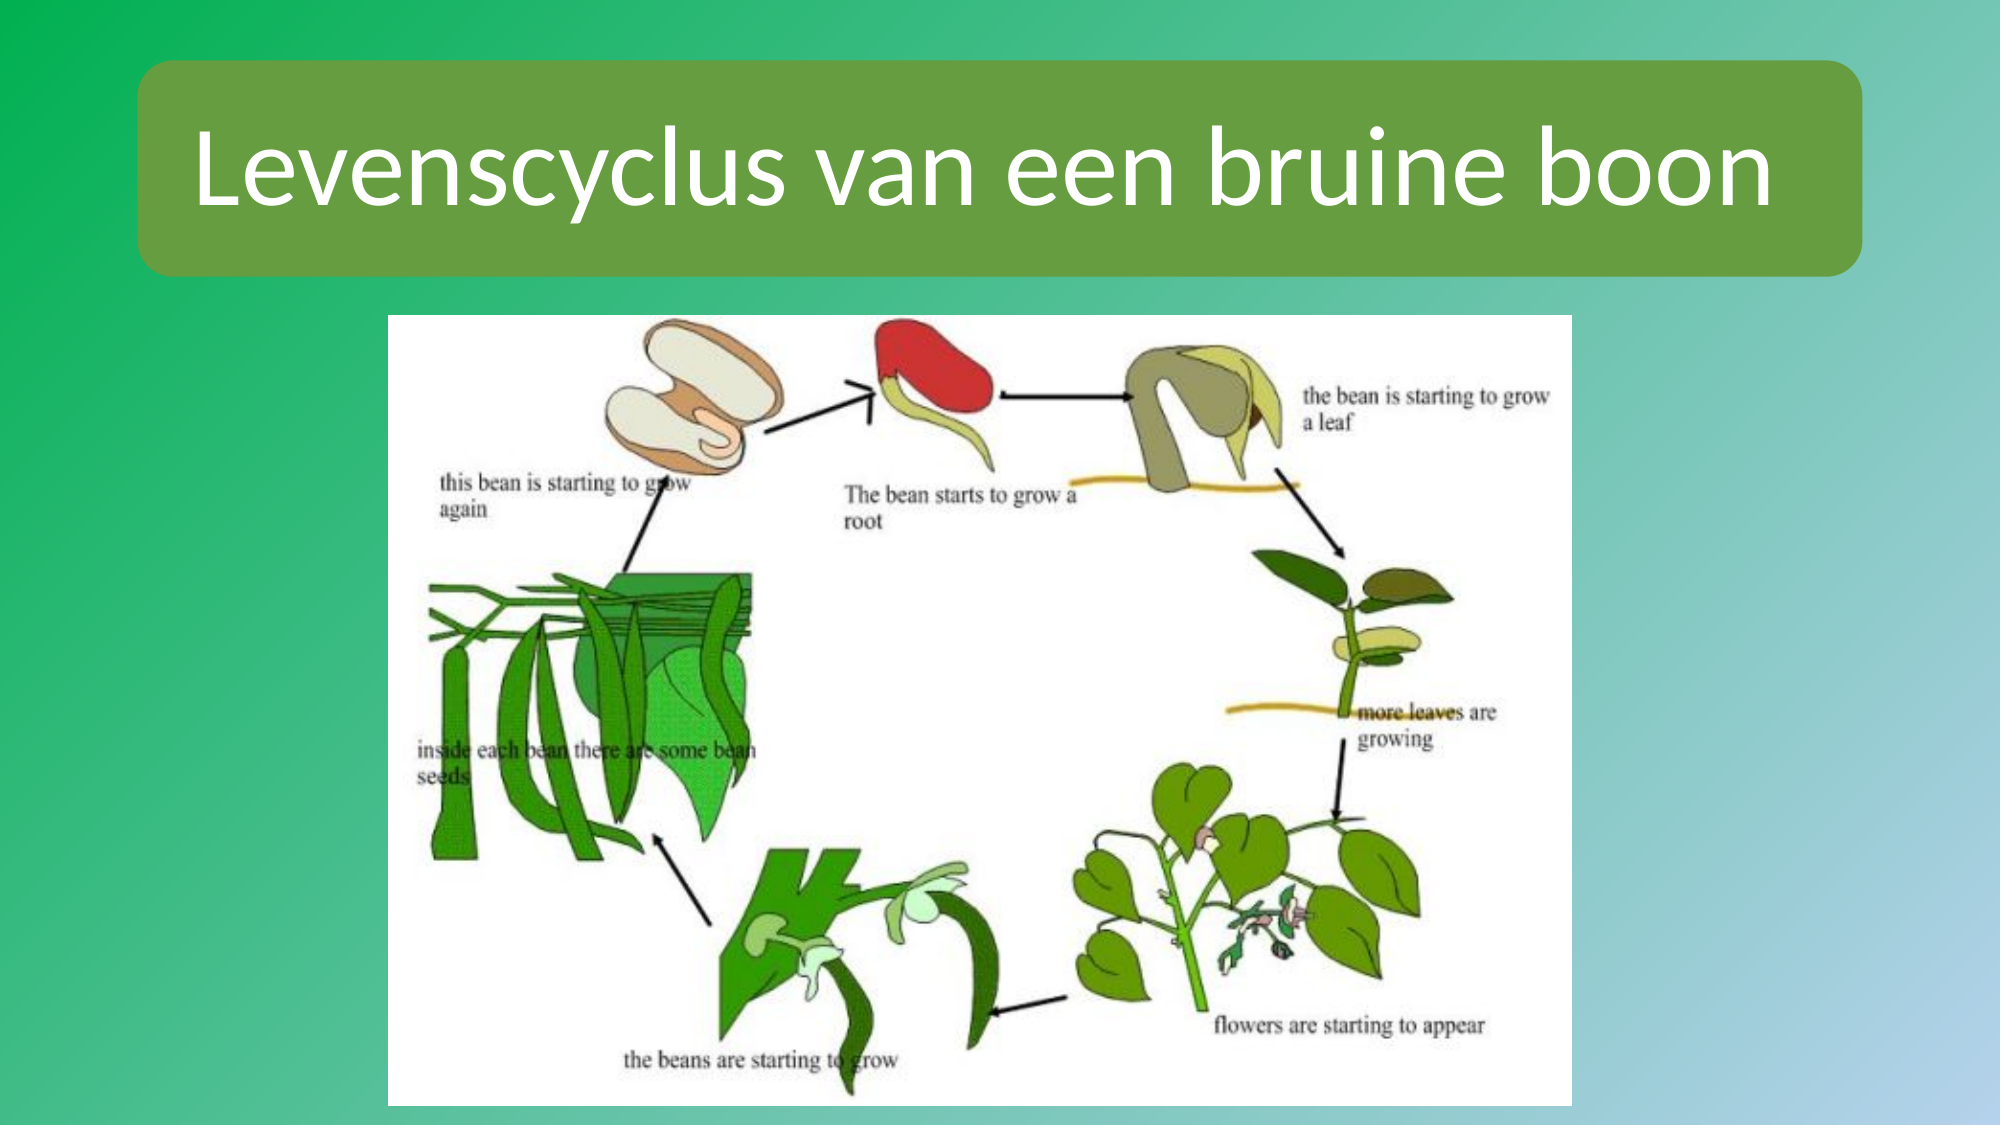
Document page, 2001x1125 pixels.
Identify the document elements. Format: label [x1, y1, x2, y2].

picture [388, 315, 1572, 1107]
text_box [137, 59, 1863, 278]
